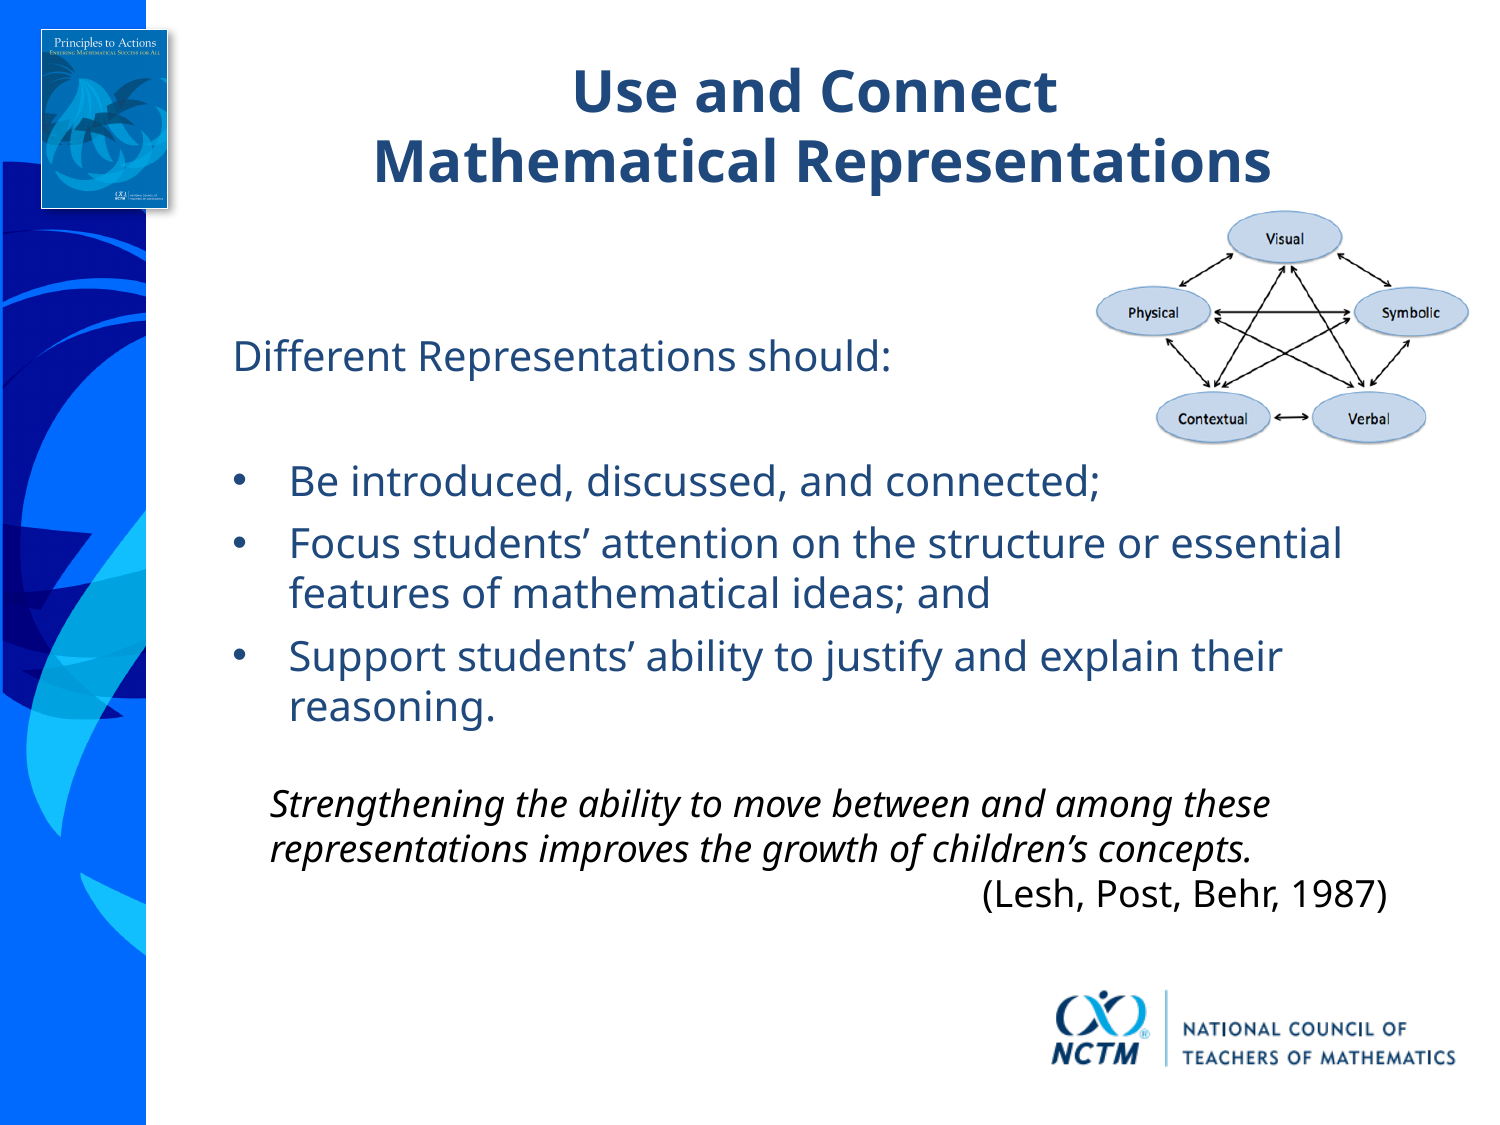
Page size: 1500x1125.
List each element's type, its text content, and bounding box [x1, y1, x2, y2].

text_box Use and Connect Mathematical Representations [170, 29, 1500, 218]
picture [1034, 969, 1474, 1085]
picture [1085, 207, 1474, 458]
picture [0, 0, 168, 1125]
text_box Different Representations should: Be introduced, discussed, and connected; Focus students’ attention on the structure or essential features of mathematical ideas; and Support students’ ability to justify and explain their reasoning. Strengthening the ability to move between and among these representations improves the growth of children’s concepts. (Lesh, Post, Behr, 1987) [217, 259, 1413, 947]
